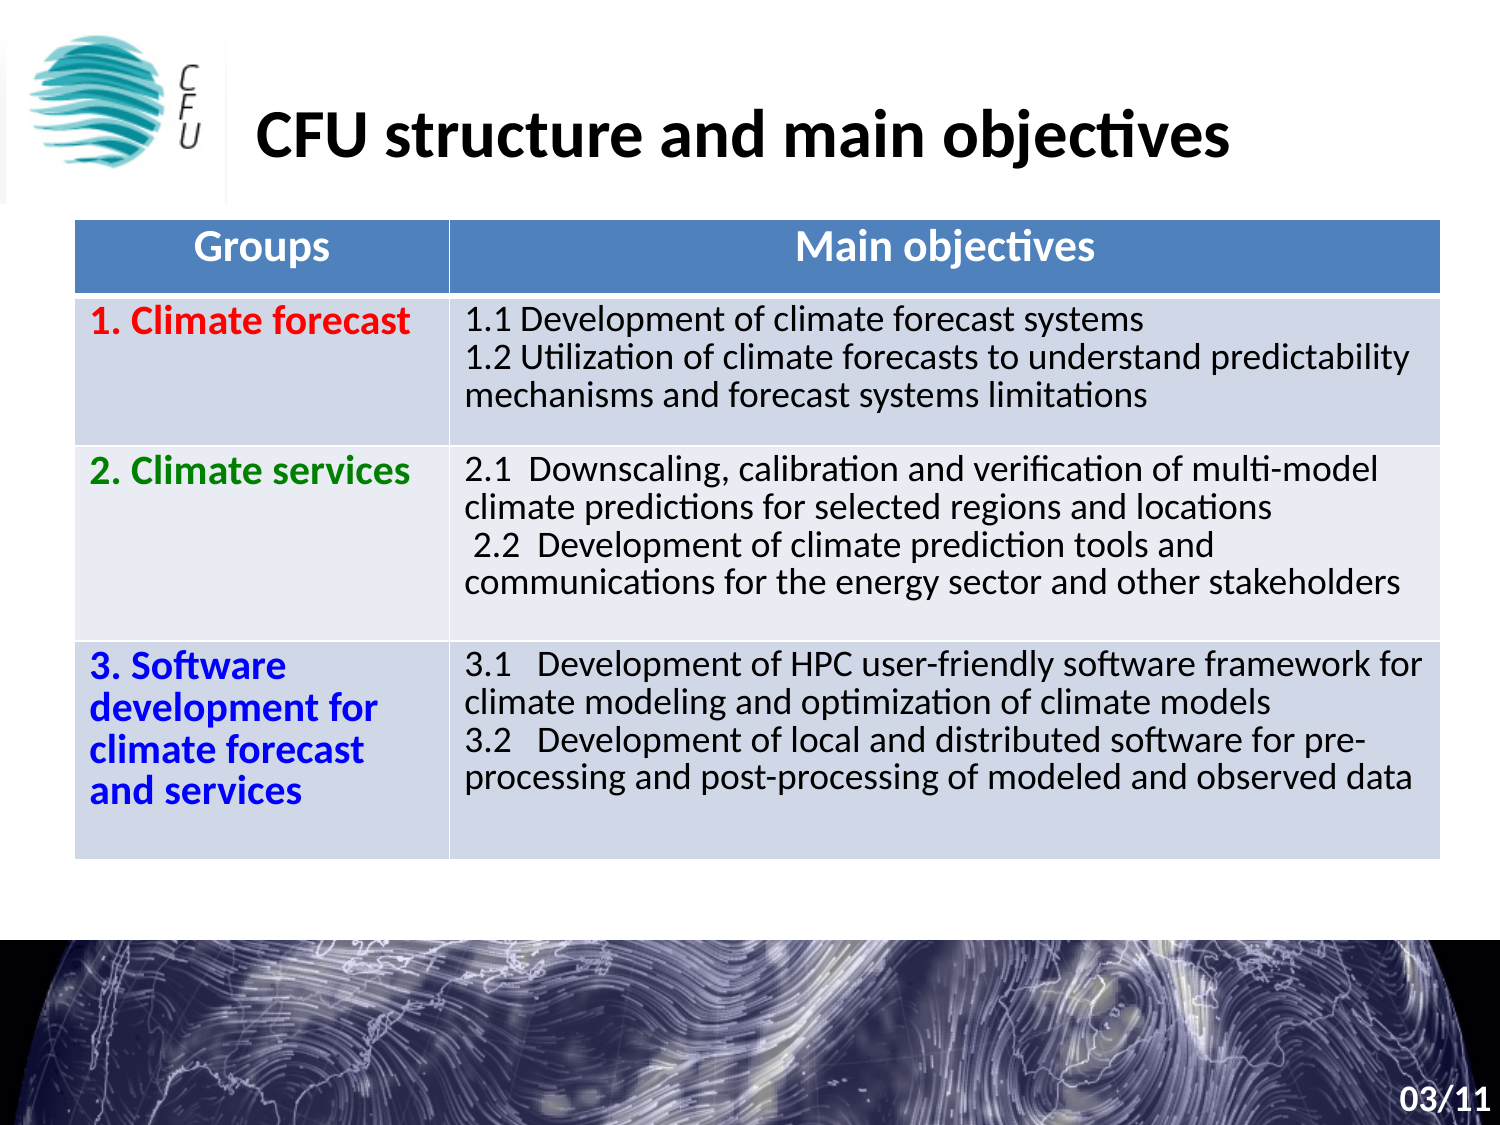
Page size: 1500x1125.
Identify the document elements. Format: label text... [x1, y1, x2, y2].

picture [0, 940, 1500, 1125]
table_cell 3. Software development for climate forecast and services [75, 642, 449, 859]
table_cell 2. Climate services [75, 447, 449, 640]
table_cell 1.1 Development of climate forecast systems 1.2 Utilization of climate forecasts to understand predictability mechanisms and forecast systems limitations [450, 299, 1440, 445]
table_cell 2.1 Downscaling, calibration and verification of multi-model climate predictions for selected regions and locations 2.2 Development of climate prediction tools and communications for the energy sector and other stakeholders [450, 447, 1440, 640]
text_box CFU structure and main objectives [241, 81, 1329, 179]
table_header Groups [75, 220, 449, 293]
picture [0, 1, 227, 205]
table_cell 3.1 Development of HPC user-friendly software framework for climate modeling and optimization of climate models 3.2 Development of local and distributed software for pre-processing and post-processing of modeled and observed data [450, 642, 1440, 859]
table_header Main objectives [450, 220, 1440, 293]
table_cell 1. Climate forecast [75, 299, 449, 445]
